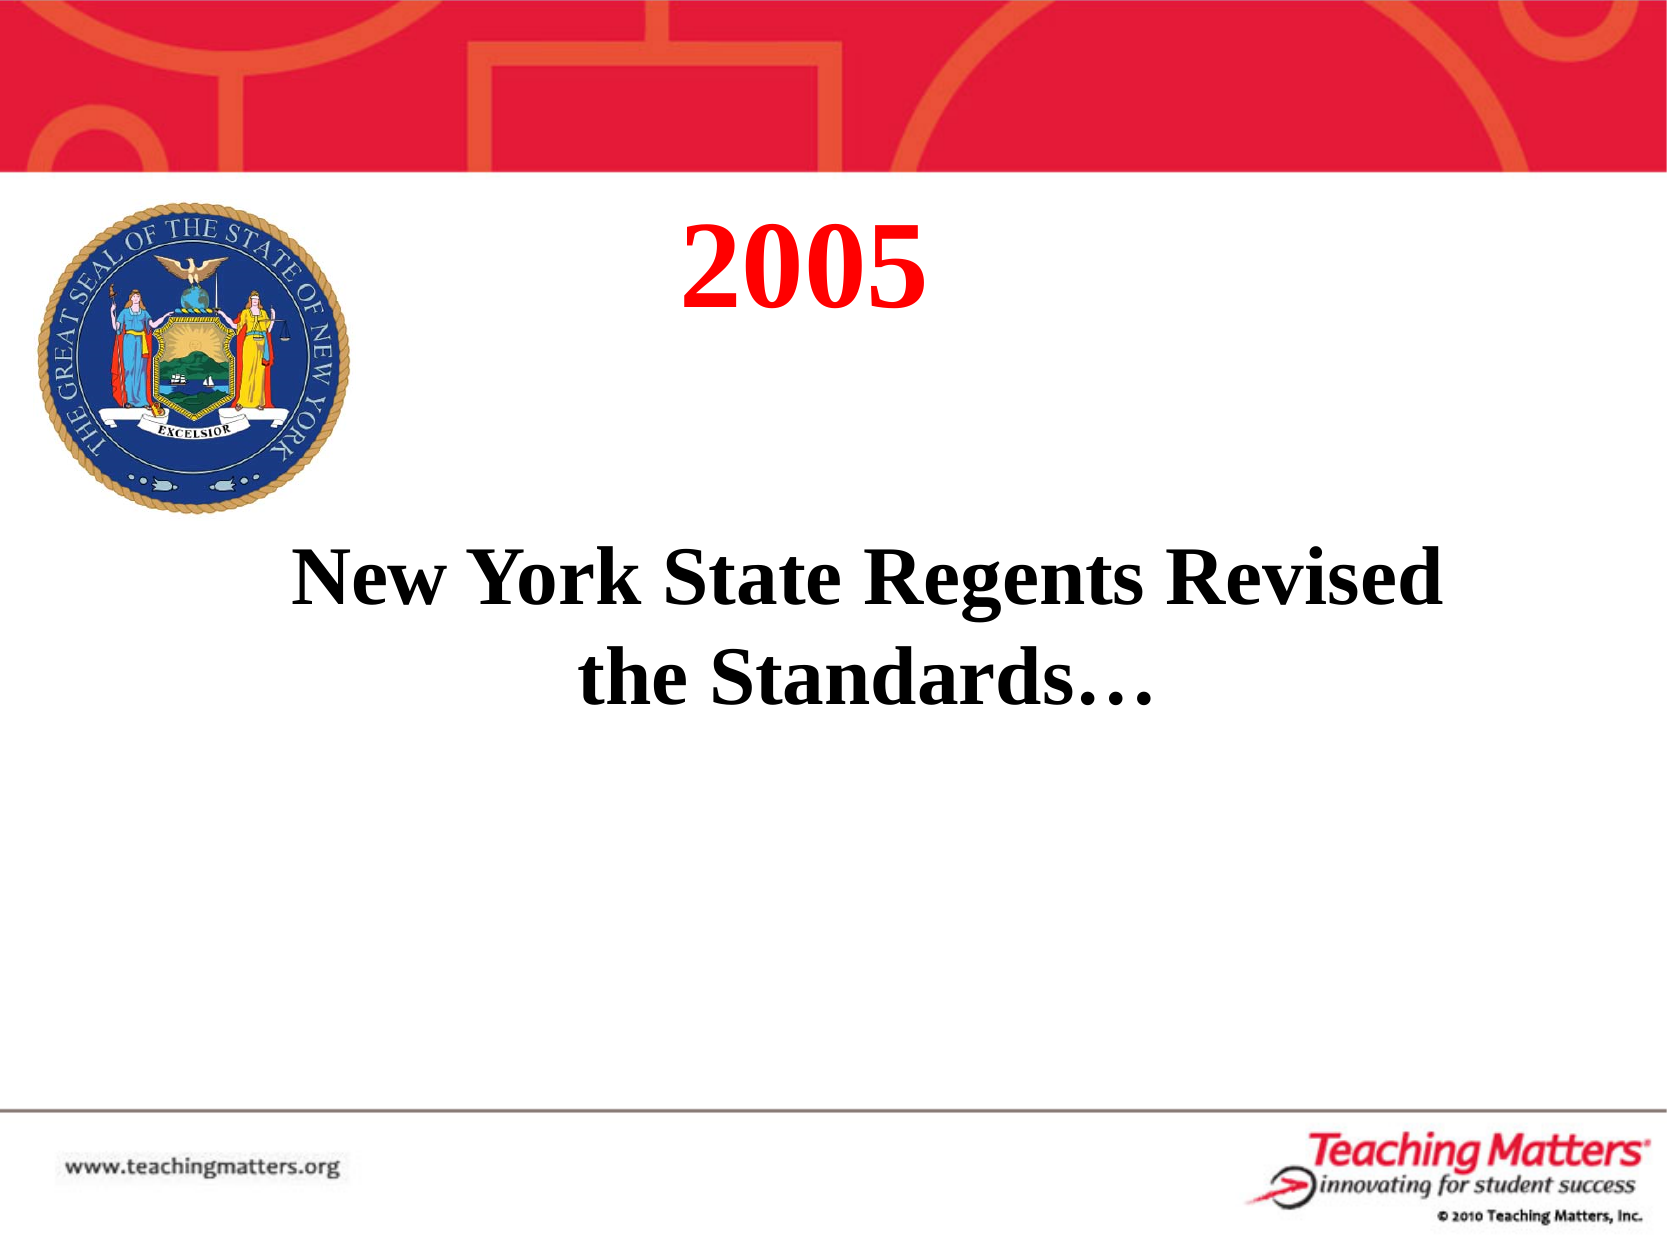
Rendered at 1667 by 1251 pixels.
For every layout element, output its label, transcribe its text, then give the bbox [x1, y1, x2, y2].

title New York State Regents Revised the Standards… [221, 513, 1514, 848]
picture [0, 0, 1667, 1250]
text_box 2005 [664, 174, 945, 340]
